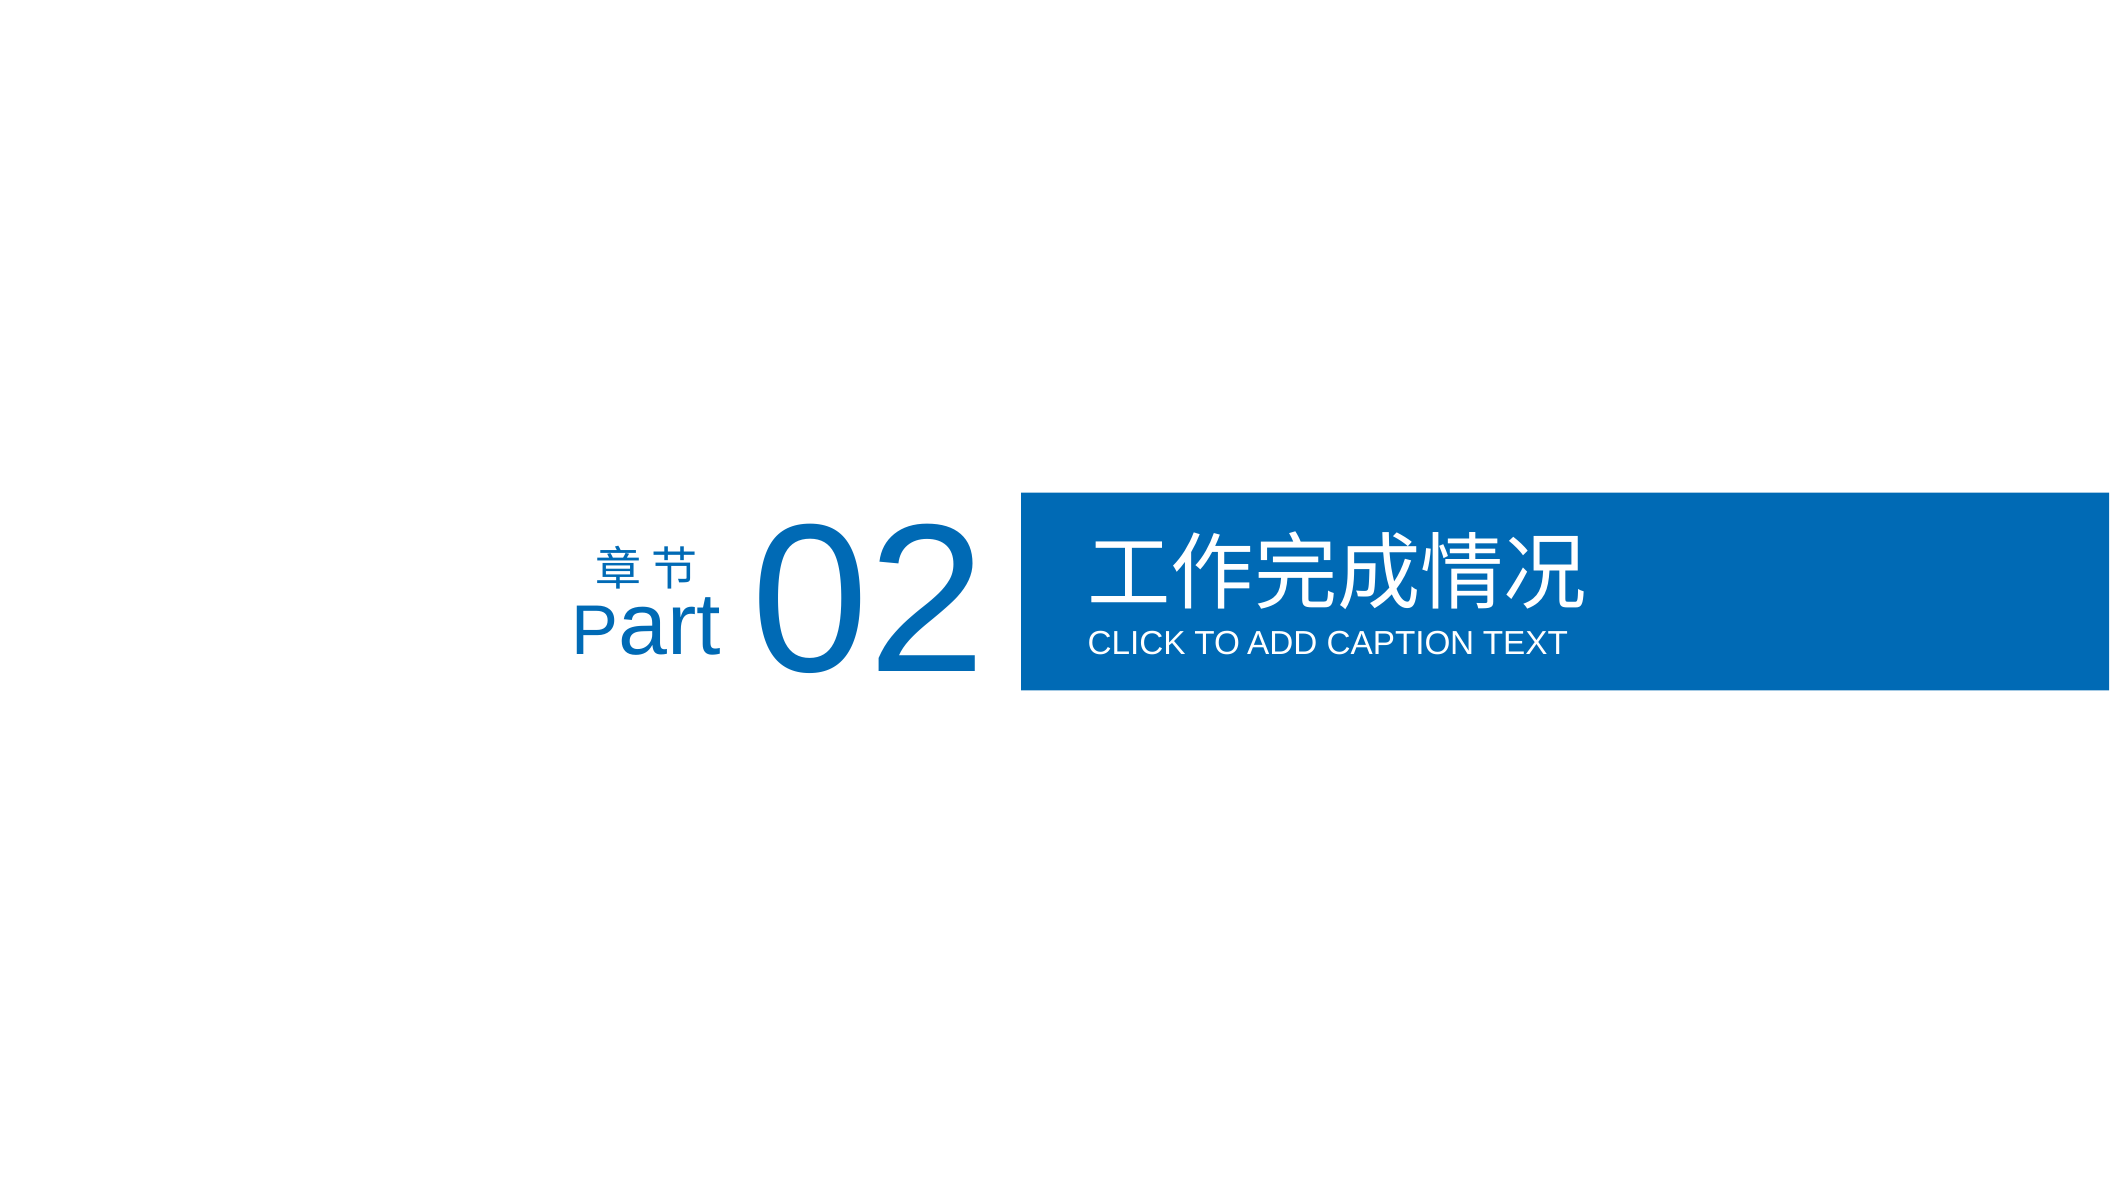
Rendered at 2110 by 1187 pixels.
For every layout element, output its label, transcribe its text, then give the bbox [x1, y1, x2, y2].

text_box 章 节 [595, 539, 698, 595]
text_box 工作完成情况 [1087, 530, 1787, 621]
text_box Part [571, 566, 722, 673]
text_box 02 [751, 460, 986, 714]
text_box CLICK TO ADD CAPTION TEXT [1087, 625, 1787, 662]
text_box [1021, 492, 2110, 691]
